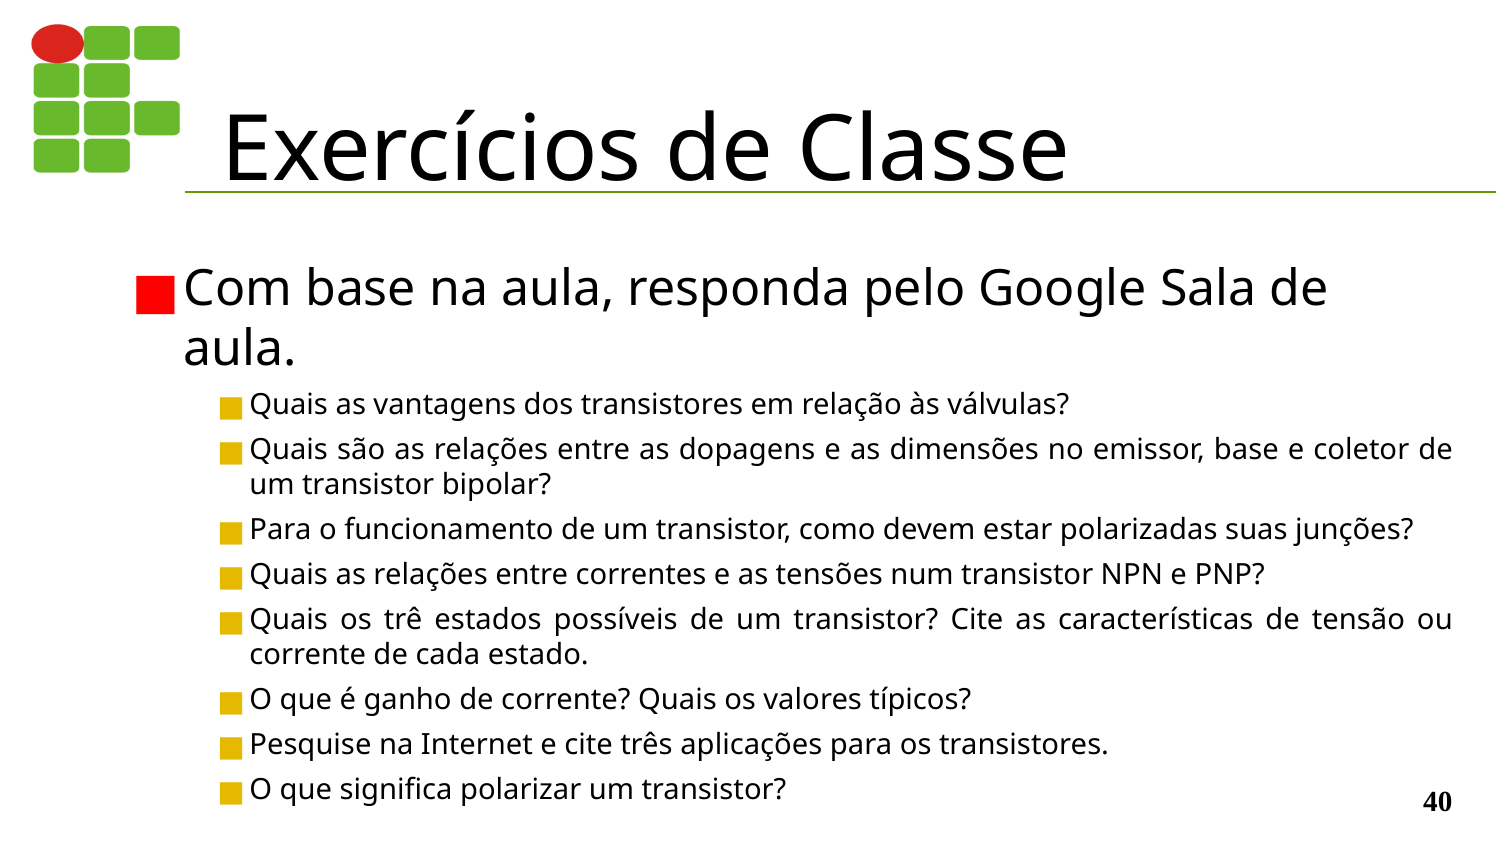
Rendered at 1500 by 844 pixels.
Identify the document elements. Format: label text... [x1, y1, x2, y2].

title Exercícios de Classe [206, 26, 1468, 207]
picture [29, 23, 182, 174]
list Com base na aula, responda pelo Google Sala de aula. Quais as vantagens dos transistores em relação às válvulas? Quais são as relações entre as dopagens e as dimensões no emissor, base e coletor de um transistor bipolar? Para o funcionamento de um transistor, como devem estar polarizadas suas junções? Quais as relações entre correntes e as tensões num transistor NPN e PNP? Quais os trê estados possíveis de um transistor? Cite as características de tensão ou corrente de cada estado. O que é ganho de corrente? Quais os valores típicos? Pesquise na Internet e cite três aplicações para os transistores. O que significa polarizar um transistor? [46, 248, 1469, 794]
text_box ‹#› [1155, 794, 1468, 825]
